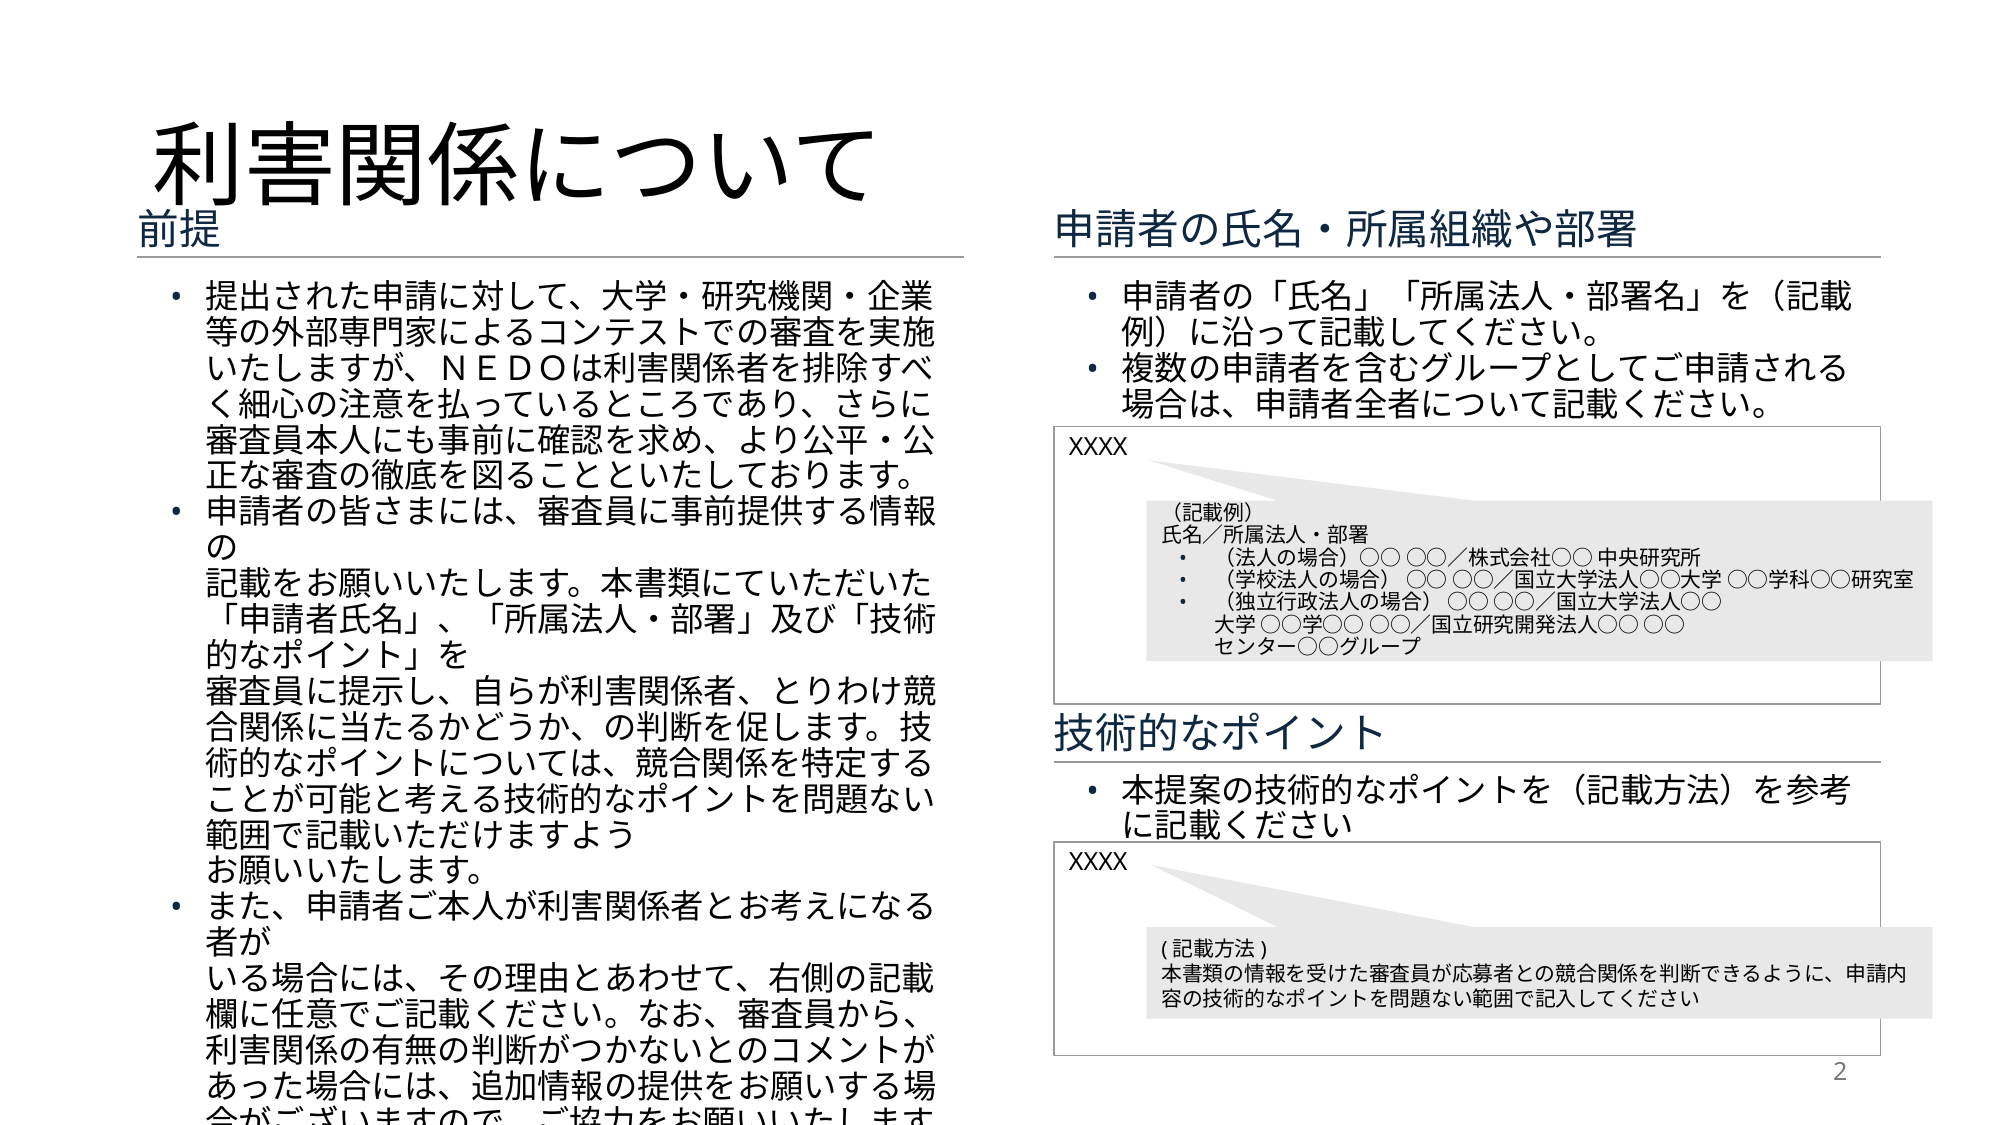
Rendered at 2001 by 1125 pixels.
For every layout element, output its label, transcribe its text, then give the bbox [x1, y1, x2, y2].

text_box 提出された申請に対して、大学・研究機関・企業等の外部専門家によるコンテストでの審査を実施いたしますが、ＮＥＤＯは利害関係者を排除すべく細心の注意を払っているところであり、さらに審査員本人にも事前に確認を求め、より公平・公正な審査の徹底を図ることといたしております。 申請者の皆さまには、審査員に事前提供する情報の 記載をお願いいたします。本書類にていただいた「申請者氏名」、「所属法人・部署」及び「技術的なポイント」を 審査員に提示し、自らが利害関係者、とりわけ競合関係に当たるかどうか、の判断を促します。技術的なポイントについては、競合関係を特定することが可能と考える技術的なポイントを問題ない範囲で記載いただけますよう お願いいたします。 また、申請者ご本人が利害関係者とお考えになる者が いる場合には、その理由とあわせて、右側の記載欄に任意でご記載ください。なお、審査員から、利害関係の有無の判断がつかないとのコメントがあった場合には、追加情報の提供をお願いする場合がございますので、ご協力をお願いいたします [136, 271, 966, 1125]
text_box （記載例） 氏名／所属法人・部署 （法人の場合）○○ ○○／株式会社○○ 中央研究所 （学校法人の場合） ○○ ○○／国立大学法人○○大学 ○○学科○○研究室 （独立行政法人の場合） ○○ ○○／国立大学法人○○ 大学 ○○学○○ ○○／国立研究開発法人○○ ○○ センター○○グループ [1144, 458, 1935, 663]
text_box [136, 201, 965, 258]
text_box 本提案の技術的なポイントを（記載方法）を参考に記載ください [1052, 764, 1893, 854]
title 利害関係について [137, 59, 1863, 278]
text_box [1053, 201, 1882, 258]
text_box XXXX [1052, 432, 1882, 706]
text_box 申請者の「氏名」「所属法人・部署名」を（記載例）に沿って記載してください。 複数の申請者を含むグループとしてご申請される場合は、申請者全者について記載ください。 [1052, 271, 1882, 432]
text_box XXXX [1052, 854, 1882, 1057]
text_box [1053, 706, 1882, 763]
text_box (記載方法) 本書類の情報を受けた審査員が応募者との競合関係を判断できるように、申請内容の技術的なポイントを問題ない範囲で記入してください [1144, 863, 1935, 1021]
